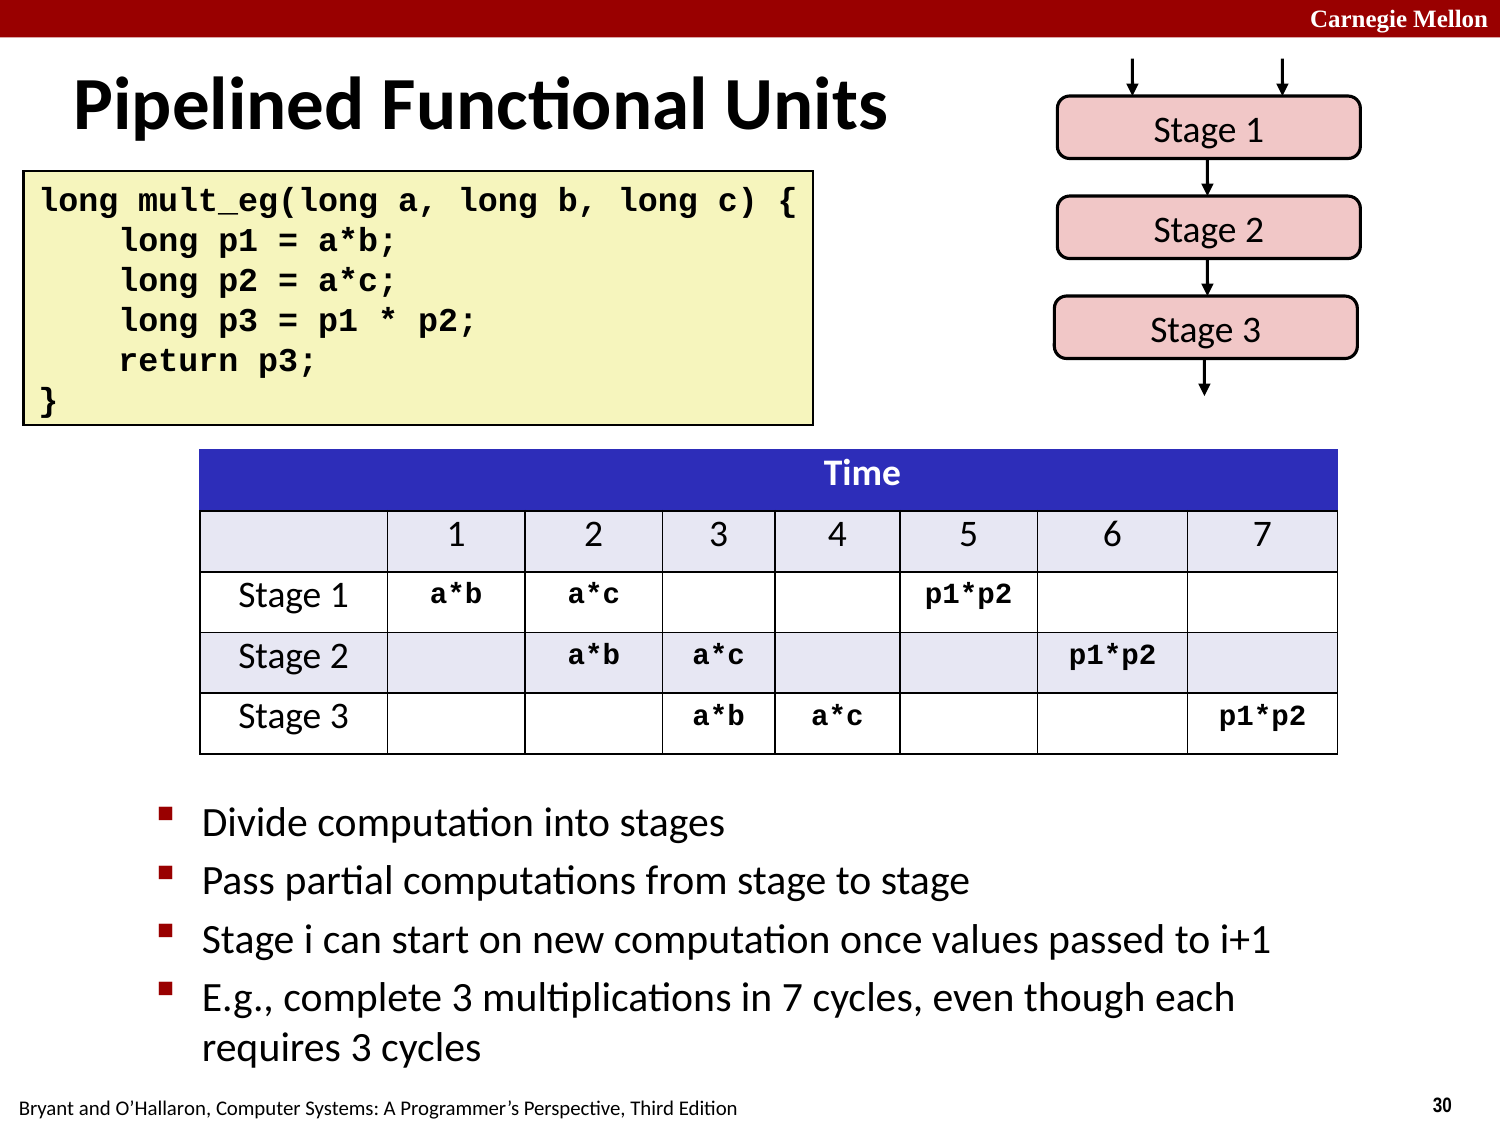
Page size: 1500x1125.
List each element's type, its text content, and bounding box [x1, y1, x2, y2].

table_cell a*b [663, 694, 774, 753]
table_cell 5 [901, 512, 1037, 571]
table_cell p1*p2 [1188, 694, 1337, 753]
title Pipelined Functional Units [58, 37, 1305, 163]
table_cell [526, 694, 662, 753]
table_cell a*b [388, 573, 524, 632]
table_cell [388, 633, 524, 692]
table_cell p1*p2 [1038, 633, 1187, 692]
table_cell 3 [663, 512, 774, 571]
table_cell 2 [526, 512, 662, 571]
table_cell [1188, 633, 1337, 692]
table_cell a*c [663, 633, 774, 692]
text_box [1054, 58, 1361, 397]
table_header [201, 451, 388, 510]
table_cell 7 [1188, 512, 1337, 571]
text_box long mult_eg(long a, long b, long c) { long p1 = a*b; long p2 = a*c; long p3 = p1 * p2; return p3; } [23, 171, 814, 426]
table_cell [1038, 573, 1187, 632]
table_cell Stage 1 [201, 573, 387, 632]
table_cell a*c [776, 694, 899, 753]
table_cell Stage 3 [201, 694, 387, 753]
table_cell [201, 512, 387, 571]
table_cell [1038, 694, 1187, 753]
table_cell [776, 633, 899, 692]
table_cell [663, 573, 774, 632]
table_cell Stage 2 [201, 633, 387, 692]
table_header Time [388, 451, 1337, 510]
table_cell [1188, 573, 1337, 632]
table_cell 4 [776, 512, 899, 571]
table_cell [901, 694, 1037, 753]
table_cell a*c [526, 573, 662, 632]
table_cell p1*p2 [901, 573, 1037, 632]
table_cell 1 [388, 512, 524, 571]
list Divide computation into stages Pass partial computations from stage to stage Stage i can start on new computation once values passed to i+1 E.g., complete 3 multiplications in 7 cycles, even though each requires 3 cycles [64, 787, 1361, 1040]
table_cell a*b [526, 633, 662, 692]
table_cell [388, 694, 524, 753]
table_cell 6 [1038, 512, 1187, 571]
table_cell [901, 633, 1037, 692]
table_cell [776, 573, 899, 632]
